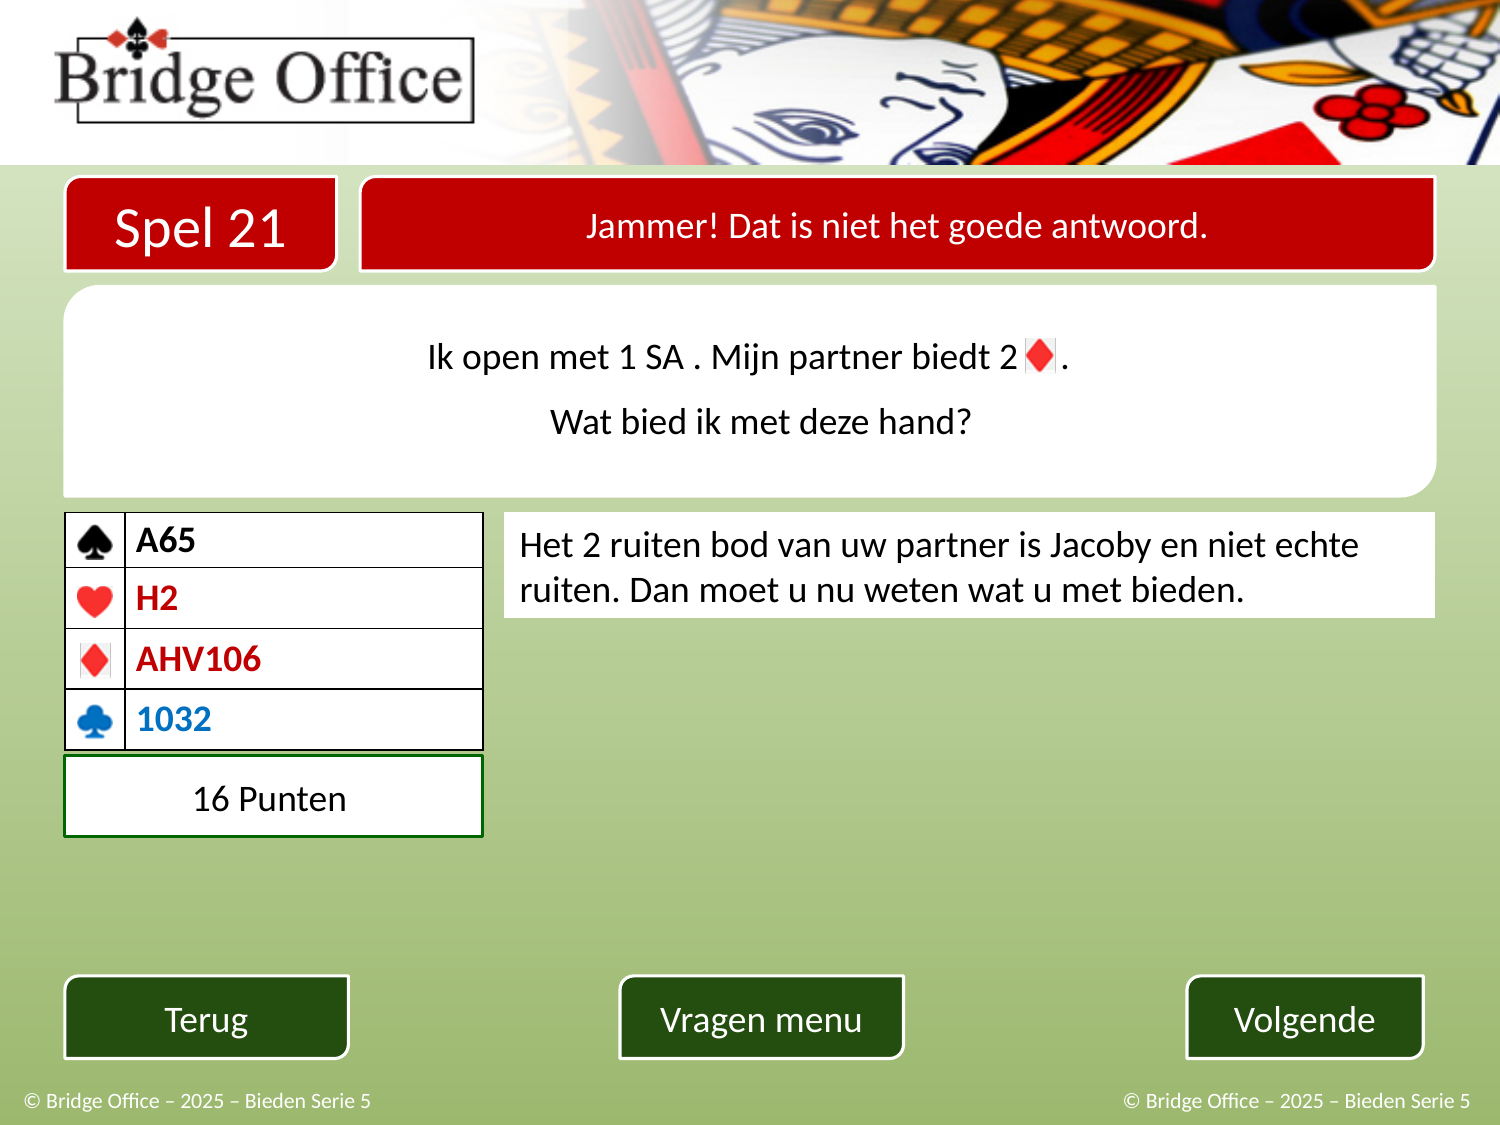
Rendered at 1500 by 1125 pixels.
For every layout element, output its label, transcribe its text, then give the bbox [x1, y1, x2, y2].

text_box Volgende [1185, 974, 1425, 1061]
picture [77, 703, 114, 740]
picture [1022, 338, 1059, 374]
table_cell [66, 568, 124, 628]
picture [77, 524, 114, 561]
table_cell AHV106 [126, 629, 482, 688]
text_box Spel 21 [63, 178, 339, 273]
text_box Het 2 ruiten bod van uw partner is Jacoby en niet echte ruiten. Dan moet u nu weten wat u met bieden. [504, 512, 1435, 618]
table_header [66, 513, 124, 567]
text_box © Bridge Office – 2025 – Bieden Serie 5 [8, 1079, 393, 1121]
text_box Jammer! Dat is niet het goede antwoord. [358, 178, 1437, 273]
text_box 16 Punten [63, 754, 484, 838]
text_box © Bridge Office – 2025 – Bieden Serie 5 [1107, 1079, 1500, 1121]
text_box Terug [63, 974, 350, 1061]
table_cell [66, 690, 124, 749]
table_cell [66, 629, 124, 688]
picture [0, 0, 1500, 166]
picture [77, 643, 114, 679]
table_header A65 [126, 513, 482, 567]
text_box Ik open met 1 SA . Mijn partner biedt 2 . [394, 324, 1104, 385]
text_box [63, 284, 1437, 498]
picture [77, 585, 114, 618]
text_box Vragen menu [618, 974, 906, 1061]
text_box Wat bied ik met deze hand? [528, 389, 995, 450]
table_cell H2 [126, 568, 482, 628]
table_cell 1032 [126, 690, 482, 749]
